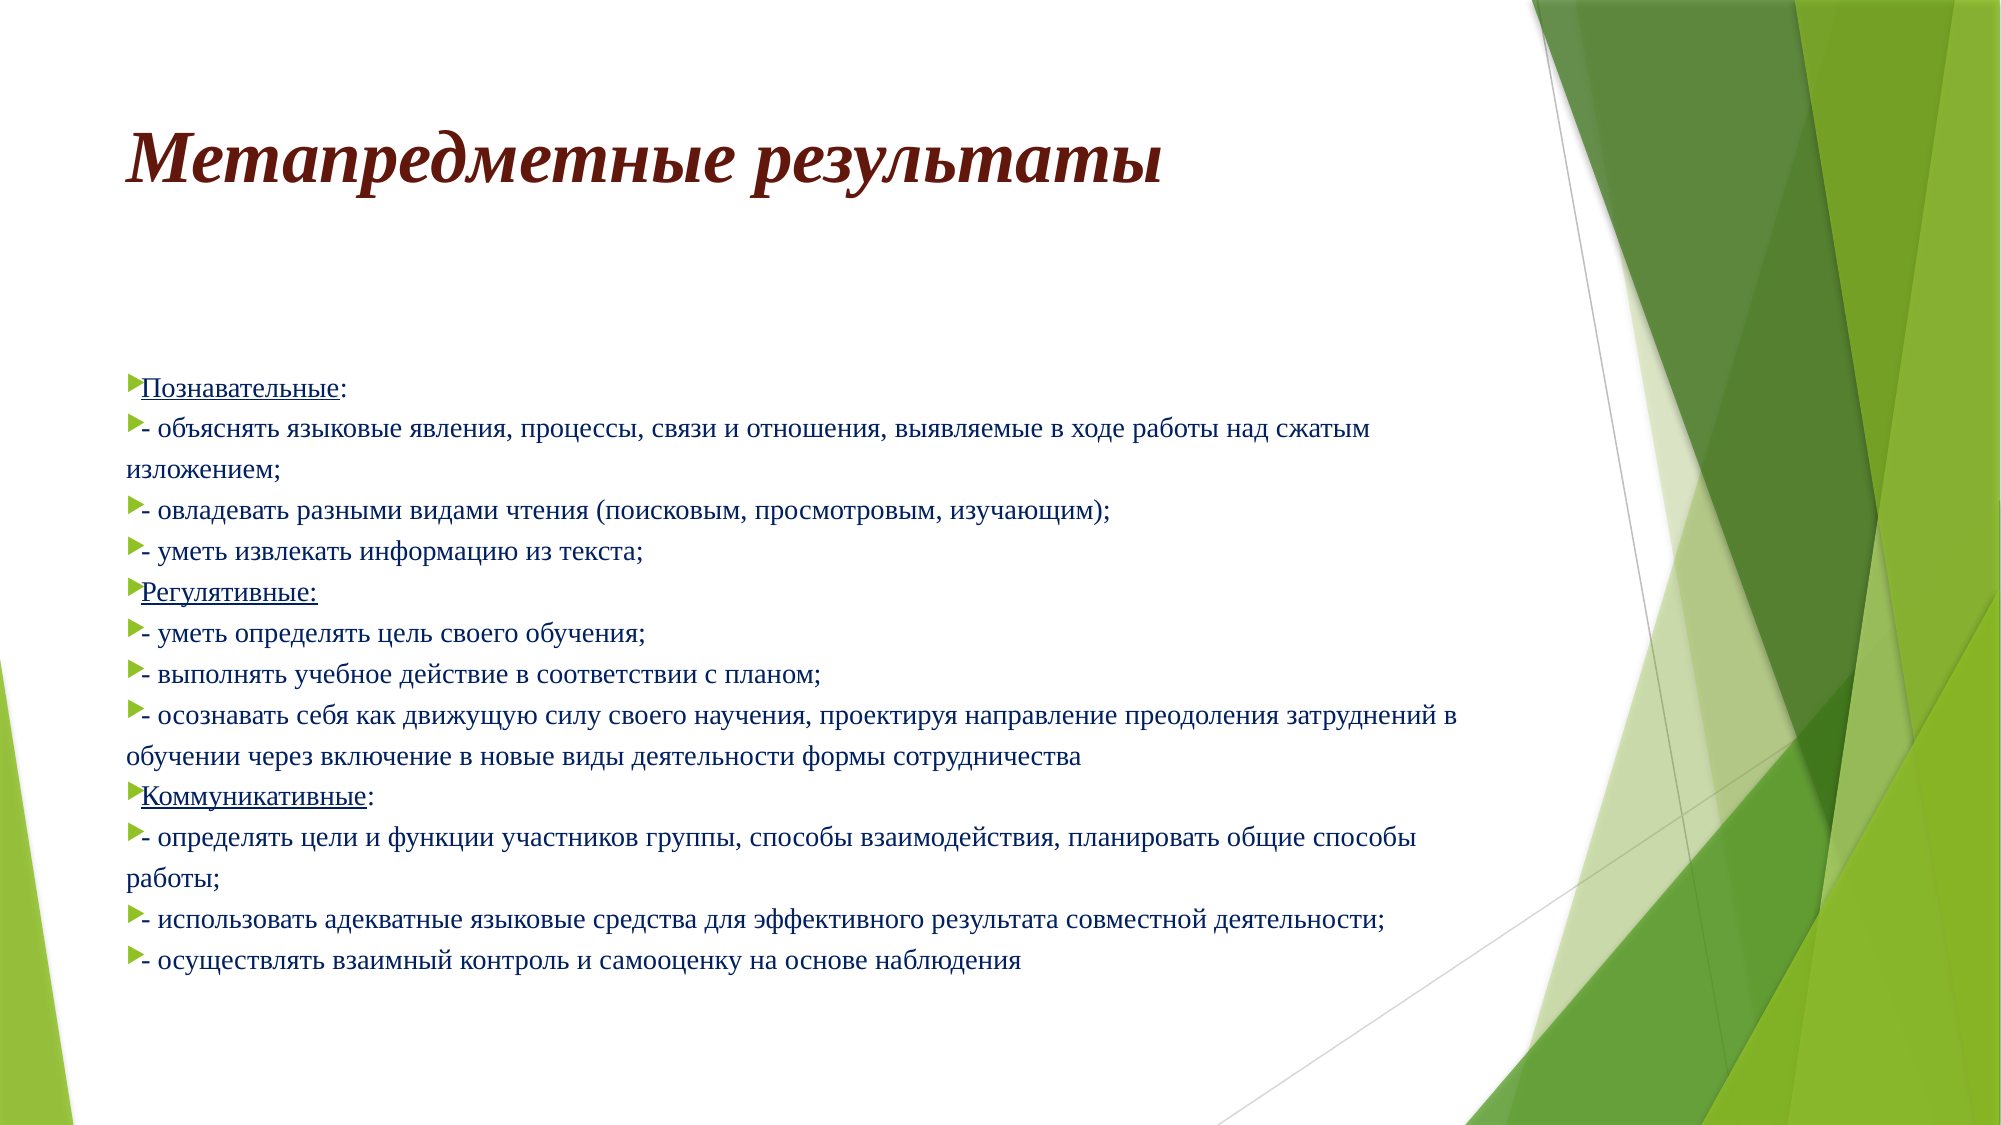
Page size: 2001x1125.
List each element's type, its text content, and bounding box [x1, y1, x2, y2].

list Познавательные: - объяснять языковые явления, процессы, связи и отношения, выявляемые в ходе работы над сжатым изложением; - овладевать разными видами чтения (поисковым, просмотровым, изучающим); - уметь извлекать информацию из текста; Регулятивные: - уметь определять цель своего обучения; - выполнять учебное действие в соответствии с планом; - осознавать себя как движущую силу своего научения, проектируя направление преодоления затруднений в обучении через включение в новые виды деятельности формы сотрудничества Коммуникативные: - определять цели и функции участников группы, способы взаимодействия, планировать общие способы работы; - использовать адекватные языковые средства для эффективного результата совместной деятельности; - осуществлять взаимный контроль и самооценку на основе наблюдения [111, 354, 1522, 992]
title Метапредметные результаты [111, 99, 1522, 317]
